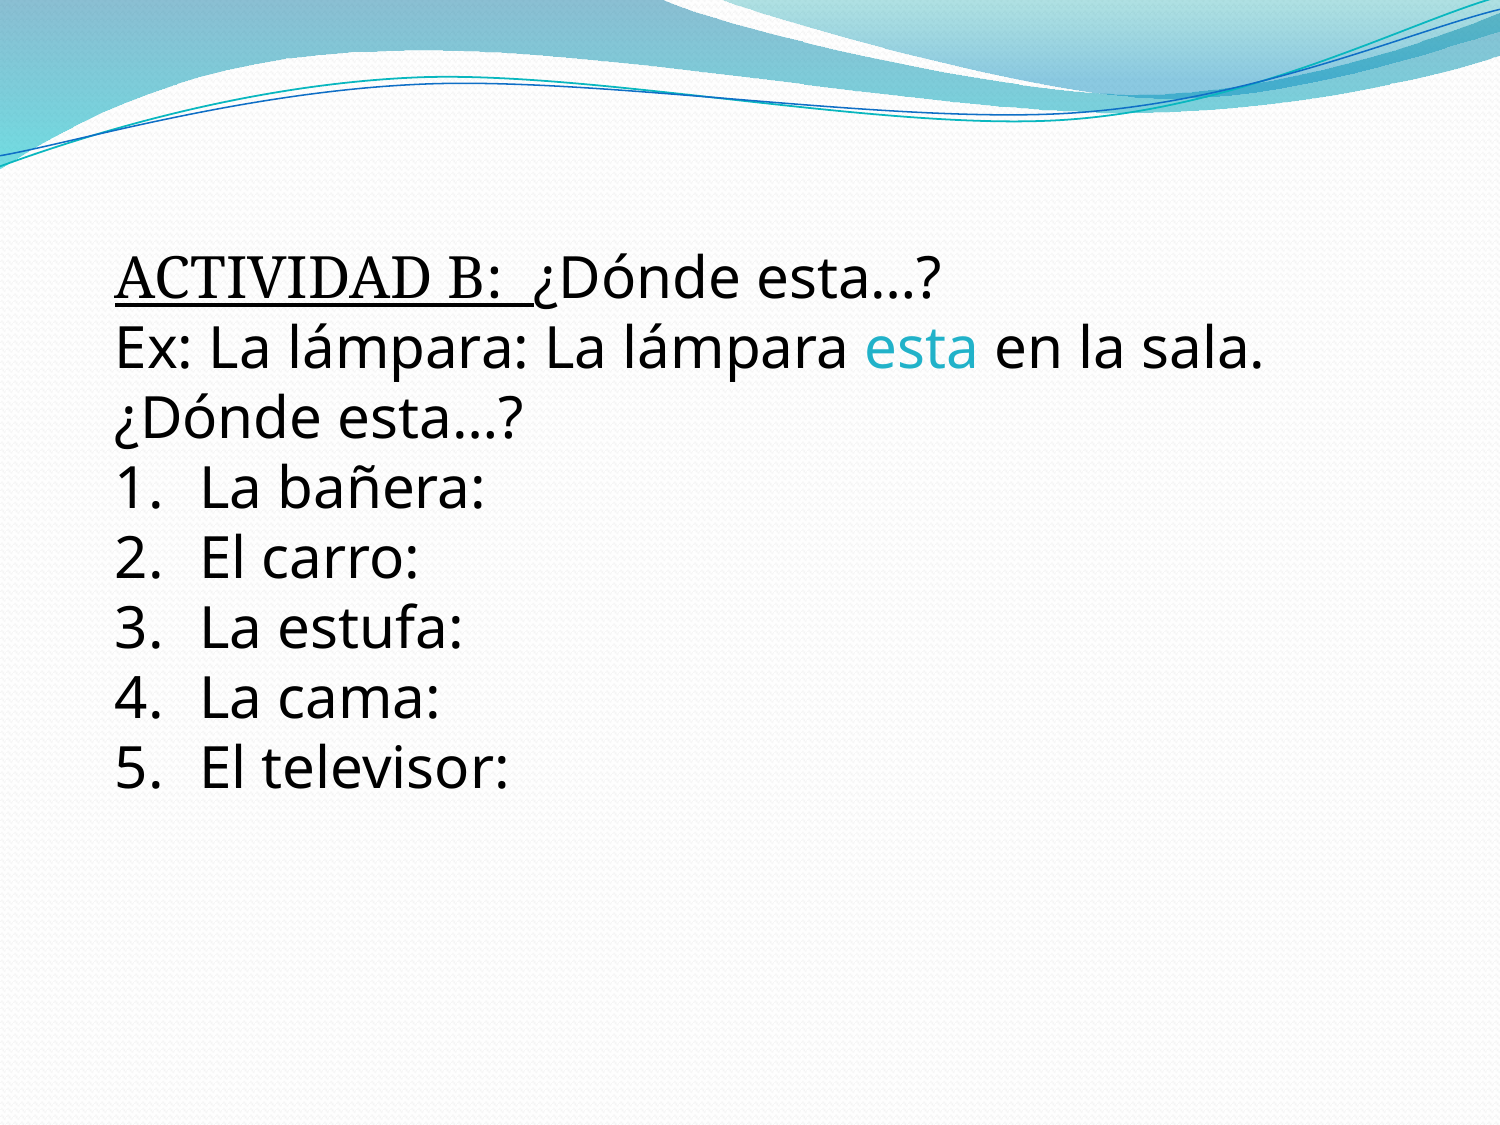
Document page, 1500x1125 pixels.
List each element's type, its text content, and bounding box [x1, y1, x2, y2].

text_box ACTIVIDAD B: ¿Dónde esta…? Ex: La lámpara: La lámpara esta en la sala. ¿Dónde esta…? La bañera: El carro: La estufa: La cama: El televisor: [99, 162, 1338, 1125]
